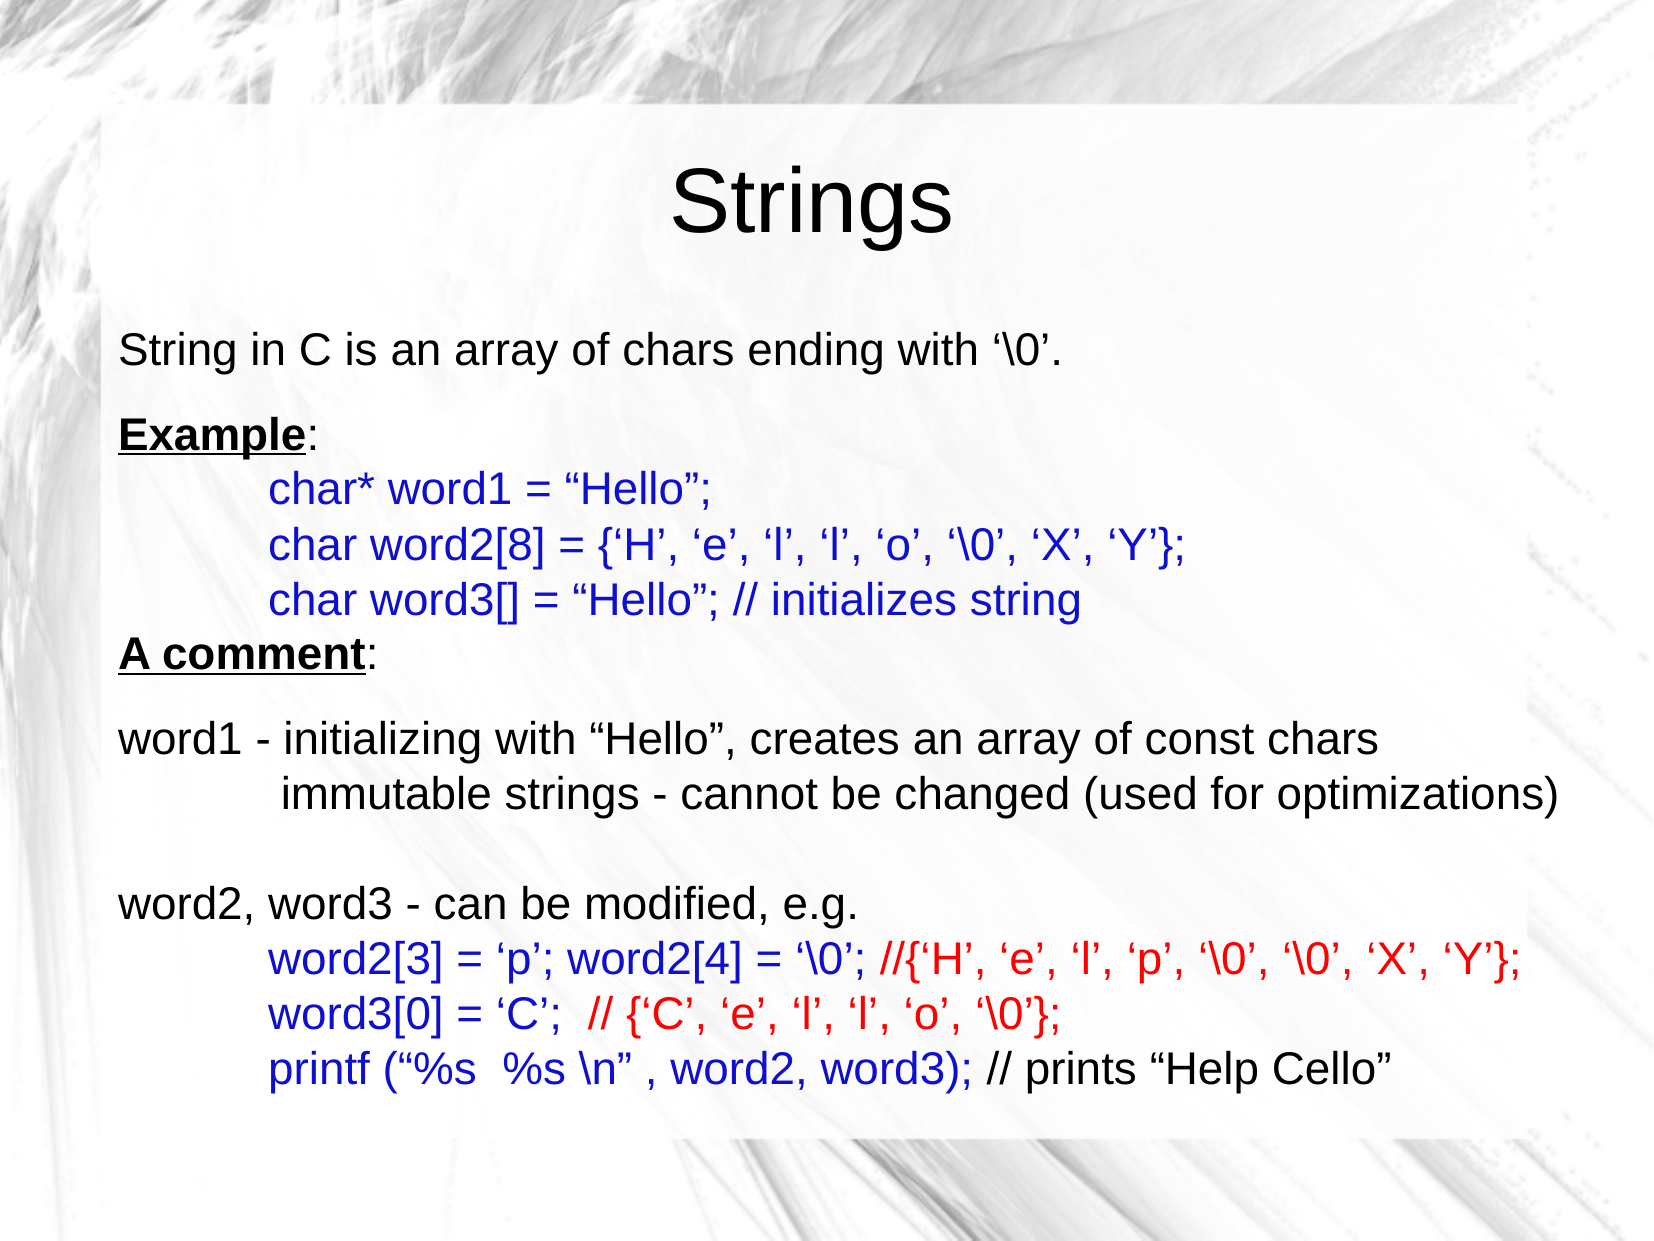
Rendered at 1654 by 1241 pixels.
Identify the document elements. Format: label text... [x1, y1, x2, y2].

list String in C is an array of chars ending with ‘\0’. Example: char* word1 = “Hello”; char word2[8] = {‘H’, ‘e’, ‘l’, ‘l’, ‘o’, ‘\0’, ‘X’, ‘Y’}; char word3[] = “Hello”; // initializes string A comment: word1 - initializing with “Hello”, creates an array of const chars immutable strings - cannot be changed (used for optimizations) word2, word3 - can be modified, e.g. word2[3] = ‘p’; word2[4] = ‘\0’; //{‘H’, ‘e’, ‘l’, ‘p’, ‘\0’, ‘\0’, ‘X’, ‘Y’}; word3[0] = ‘C’; // {‘C’, ‘e’, ‘l’, ‘l’, ‘o’, ‘\0’}; printf (“%s %s \n” , word2, word3); // prints “Help Cello” [118, 319, 1571, 1109]
title Strings [118, 93, 1506, 299]
picture [0, 0, 1654, 1241]
